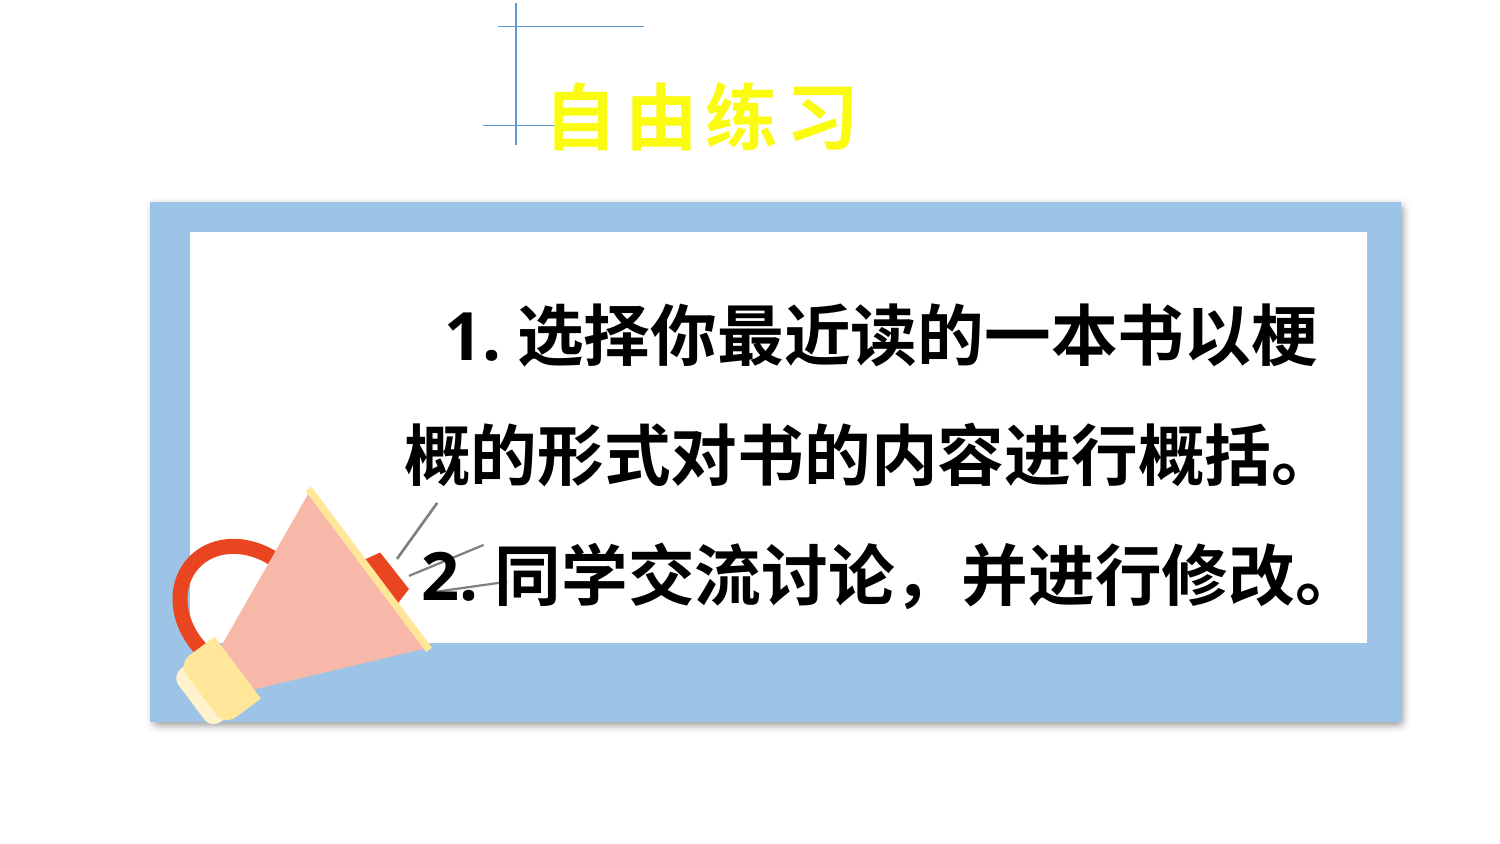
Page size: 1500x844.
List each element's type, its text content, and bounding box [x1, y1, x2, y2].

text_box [149, 201, 1402, 747]
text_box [482, 2, 645, 146]
text_box 自由练习 [532, 51, 972, 199]
